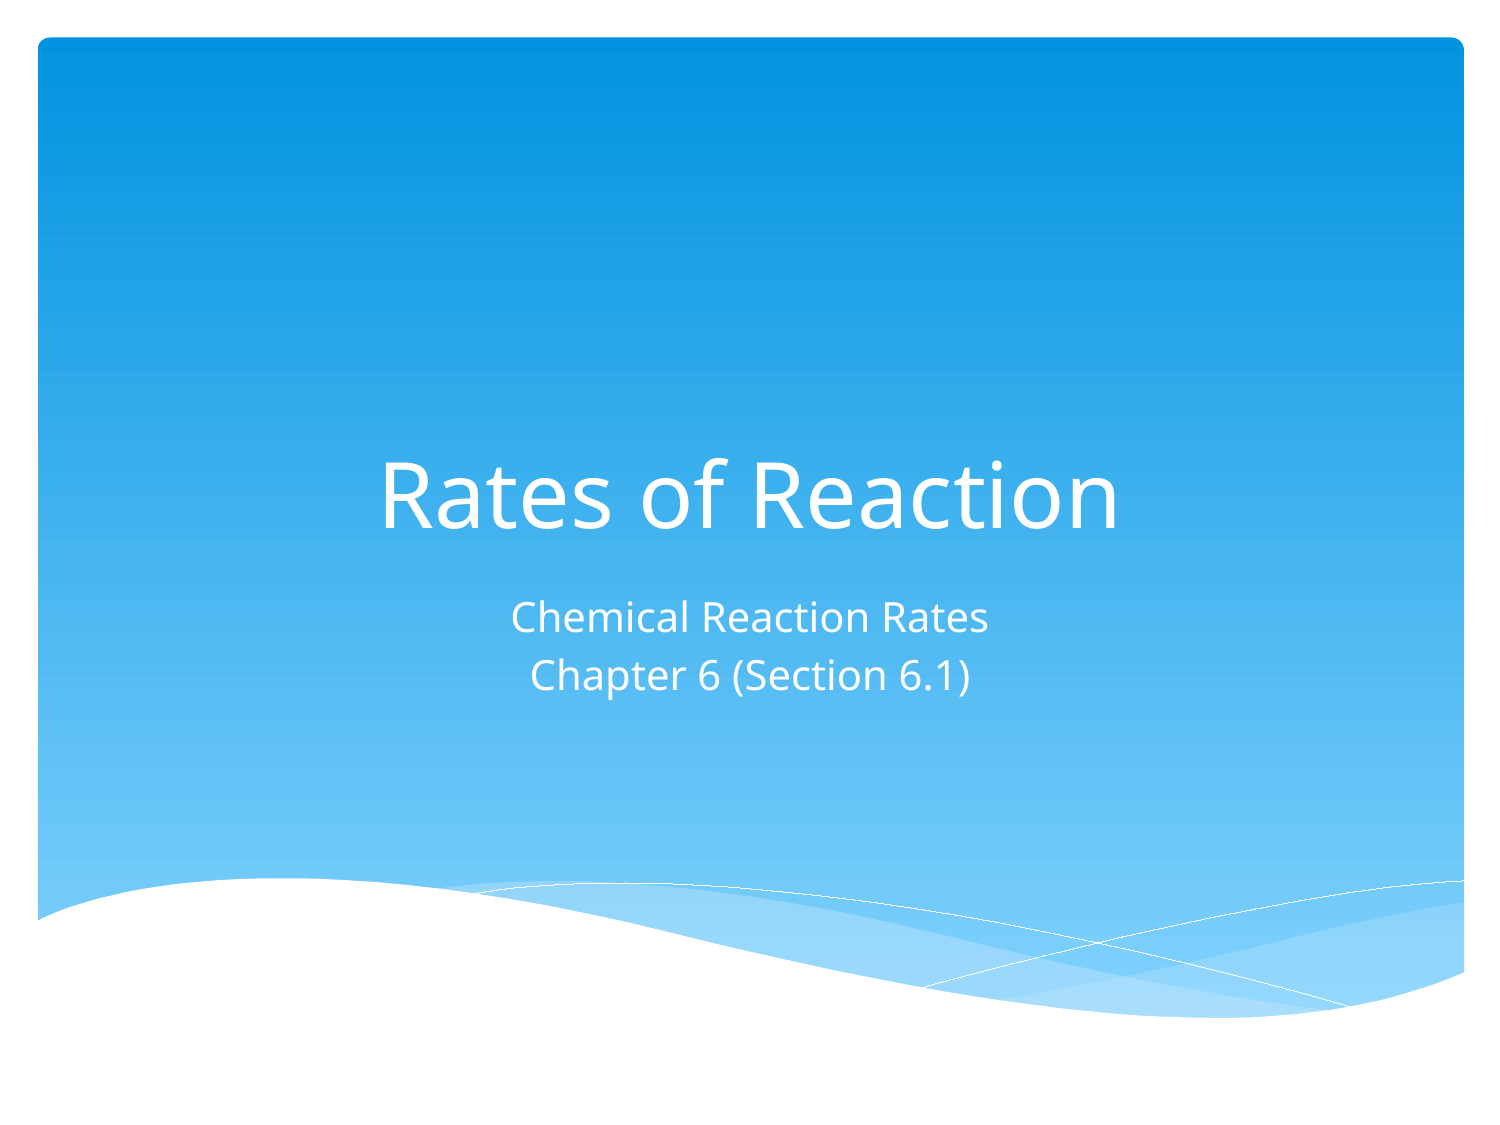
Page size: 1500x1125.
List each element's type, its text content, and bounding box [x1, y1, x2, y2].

subtitle Chemical Reaction Rates Chapter 6 (Section 6.1) [225, 583, 1275, 825]
title Rates of Reaction [112, 262, 1388, 555]
